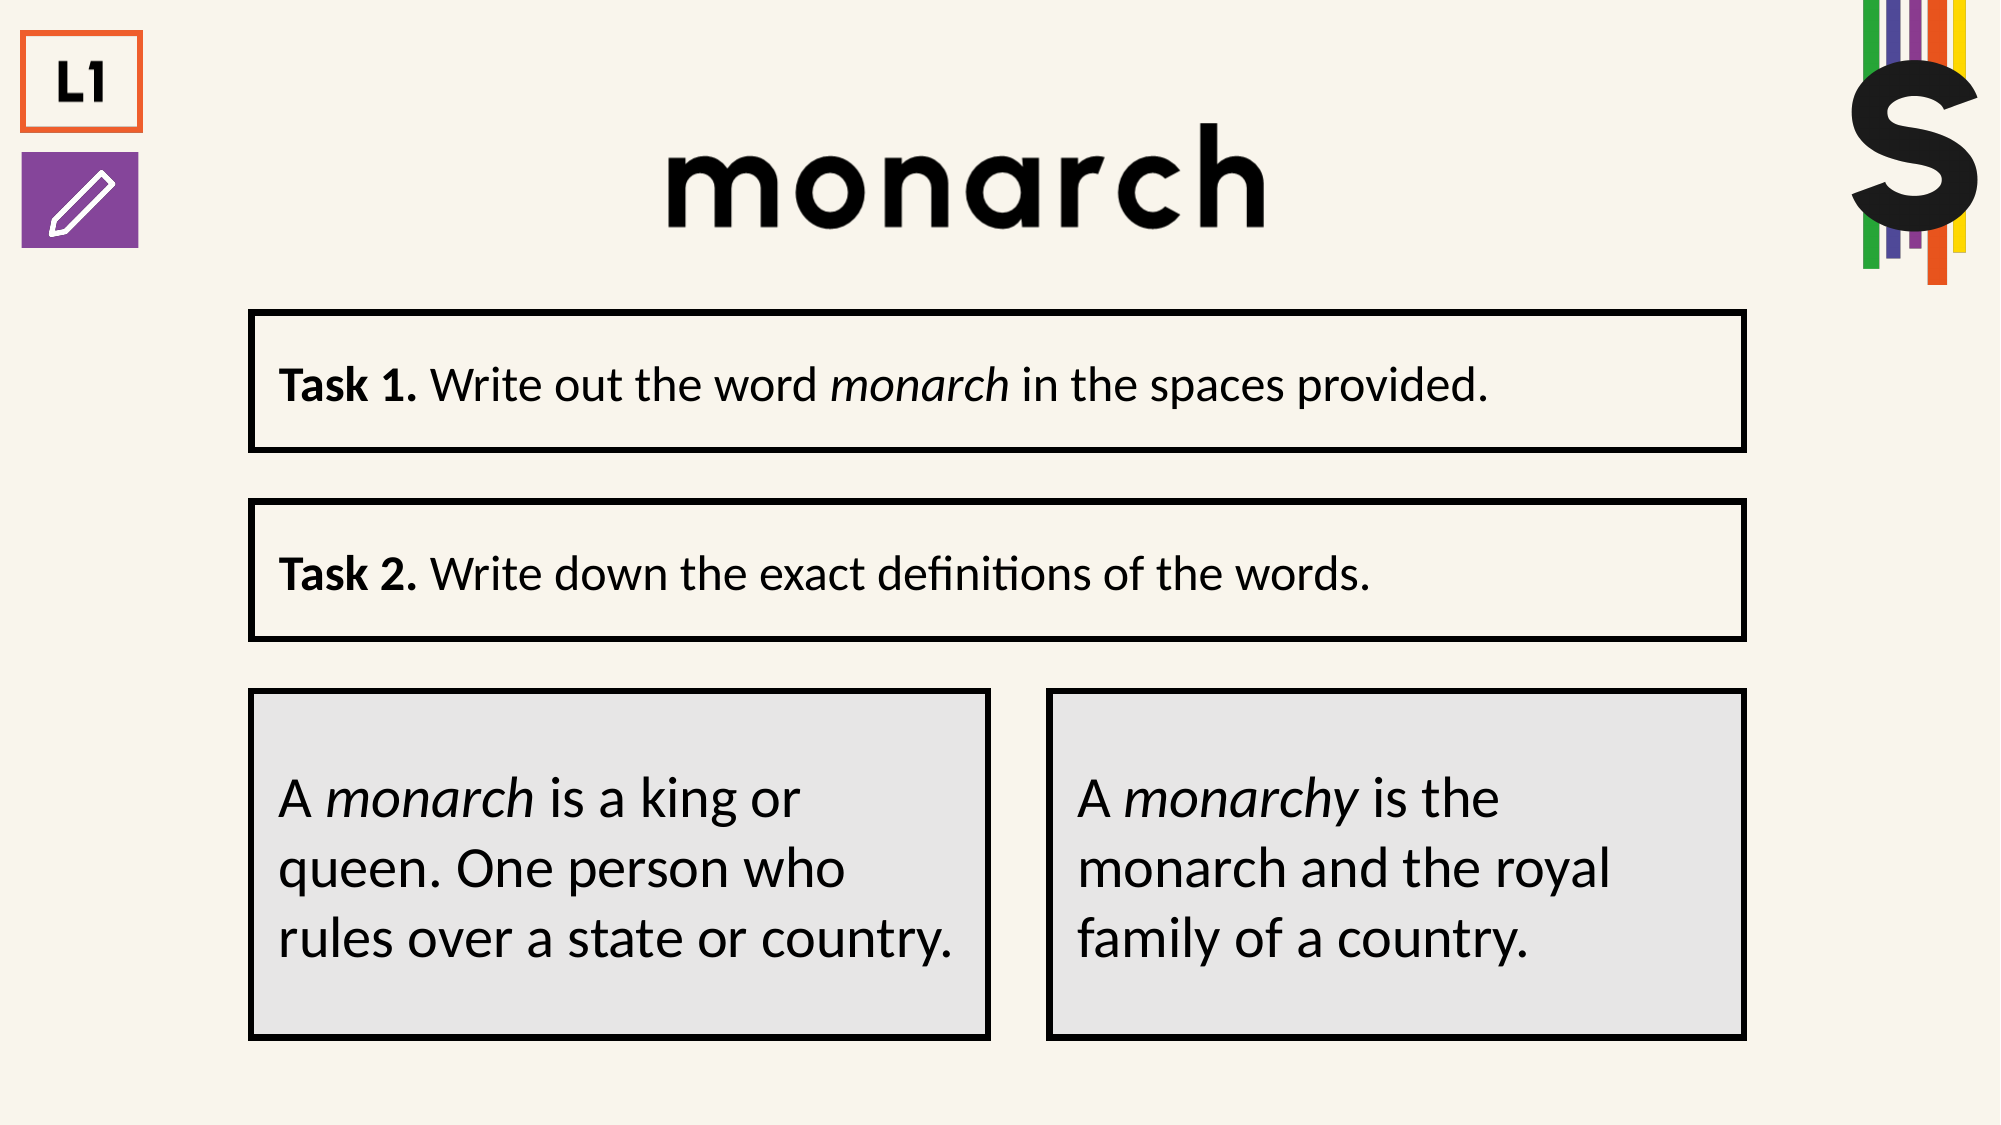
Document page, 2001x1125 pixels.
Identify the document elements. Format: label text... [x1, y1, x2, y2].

text_box Task 2. Write down the exact definitions of the words. [250, 501, 1745, 640]
text_box A monarch is a king or queen. One person who rules over a state or country. [250, 690, 989, 1038]
picture [19, 28, 159, 153]
text_box Task 1. Write out the word monarch in the spaces provided. [250, 312, 1745, 451]
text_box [3, 125, 160, 282]
picture [1829, 0, 2000, 312]
text_box A monarchy is the monarch and the royal family of a country. [1048, 690, 1745, 1038]
picture [577, 53, 1361, 347]
